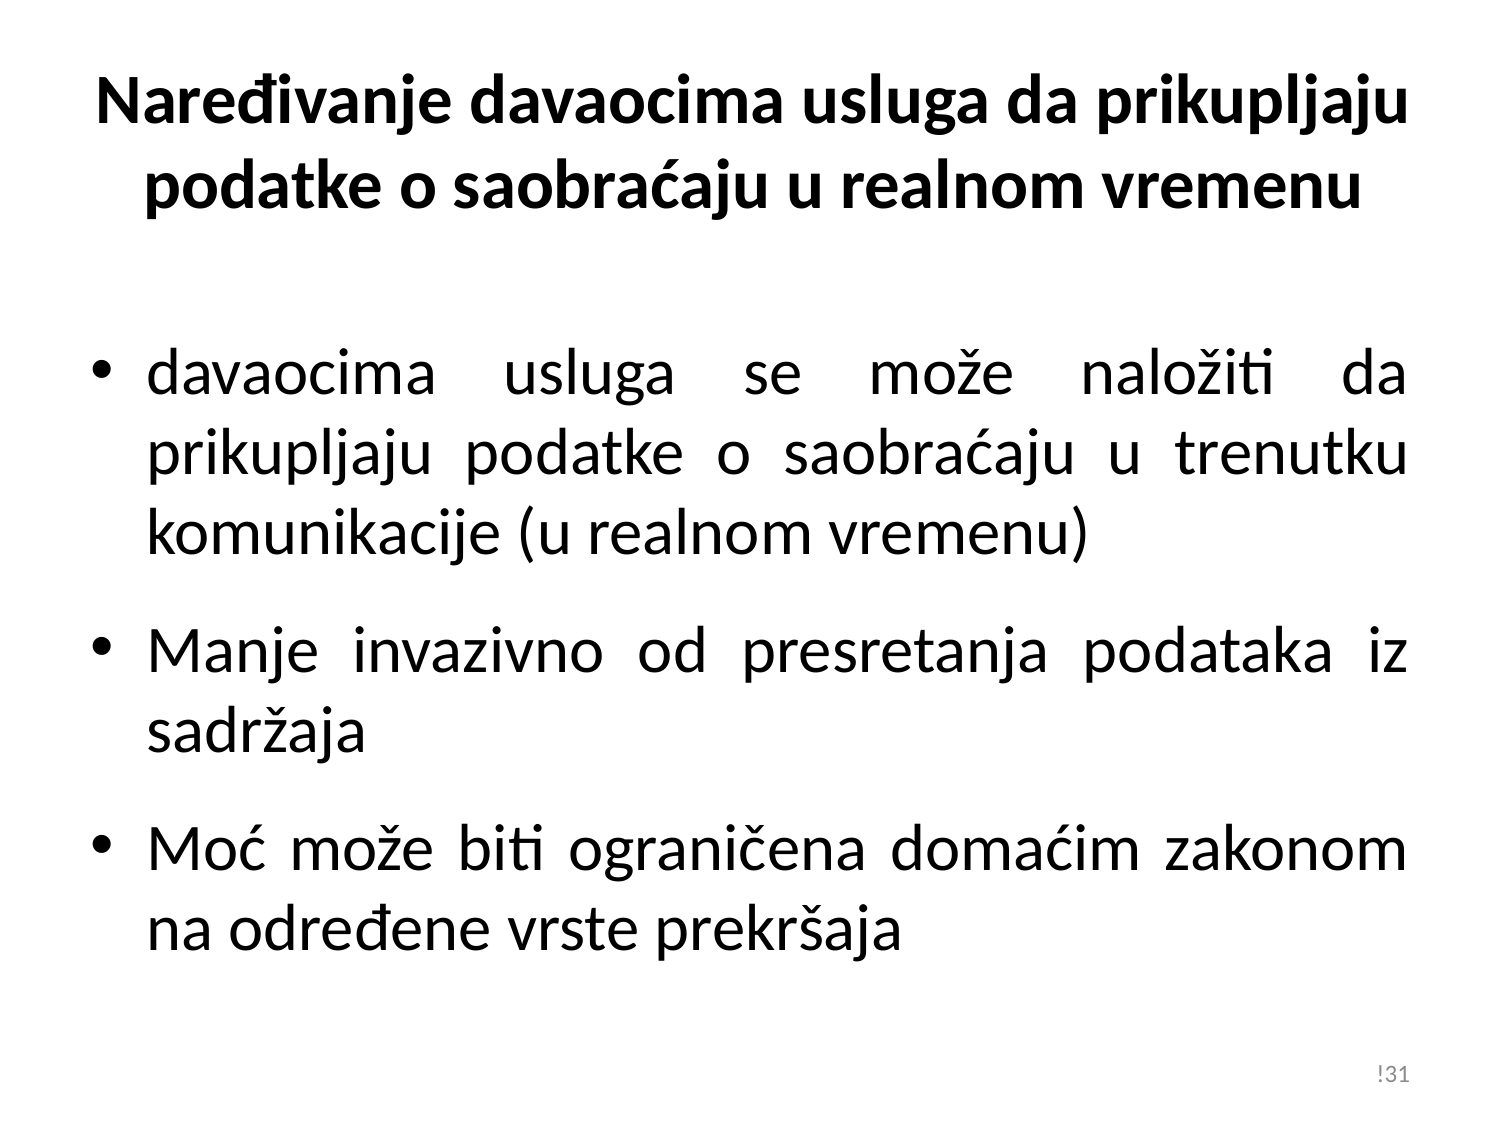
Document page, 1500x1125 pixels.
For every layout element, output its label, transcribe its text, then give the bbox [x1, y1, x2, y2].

title Naređivanje davaocima usluga da prikupljaju podatke o saobraćaju u realnom vremenu [54, 45, 1455, 233]
slide_number !31 [1074, 1042, 1425, 1103]
list davaocima usluga se može naložiti da prikupljaju podatke o saobraćaju u trenutku komunikacije (u realnom vremenu) Manje invazivno od presretanja podataka iz sadržaja Moć može biti ograničena domaćim zakonom na određene vrste prekršaja [75, 320, 1425, 992]
